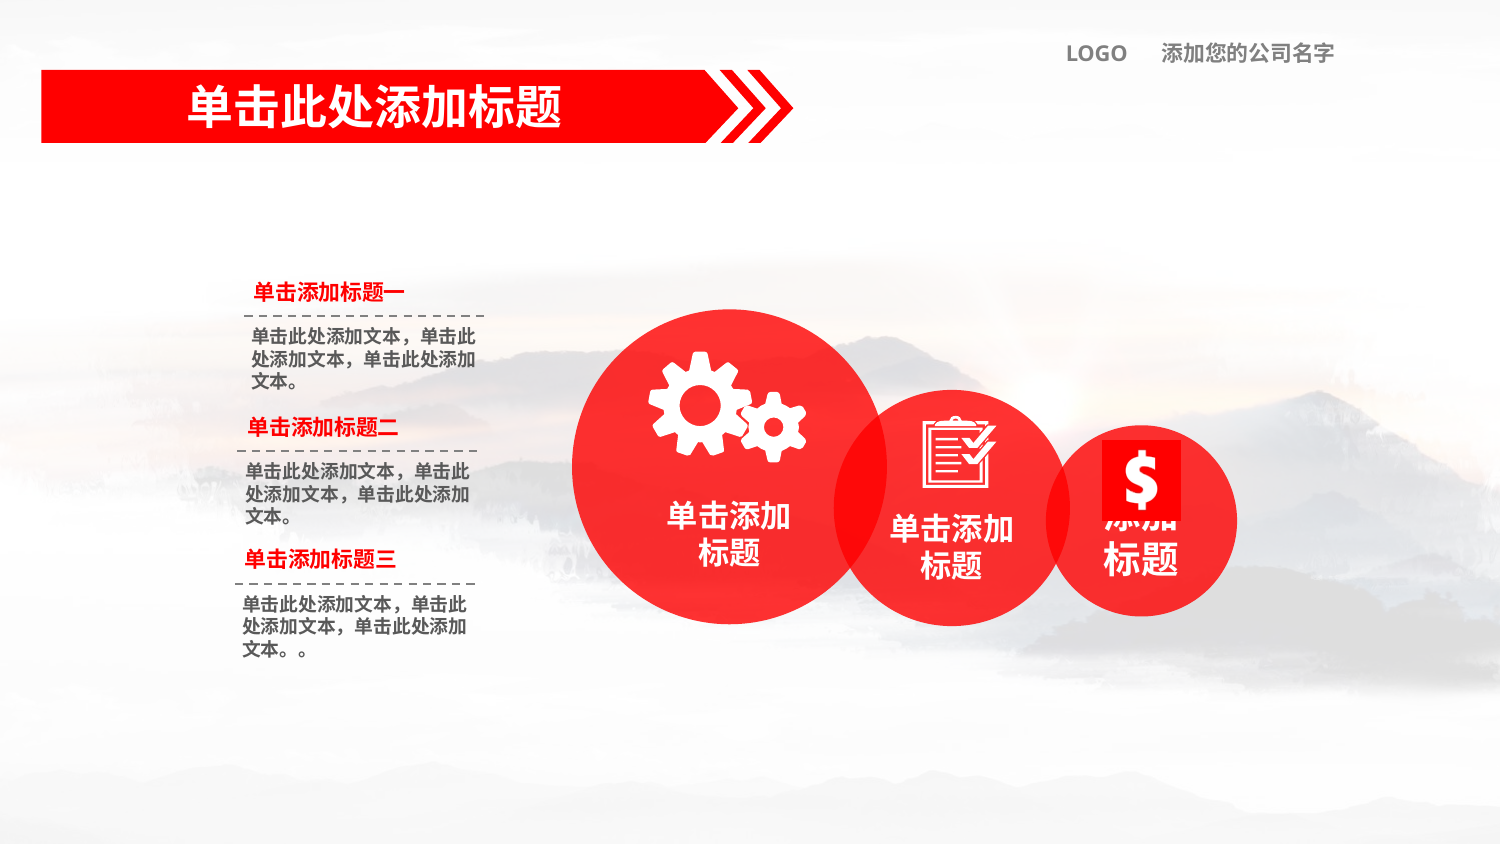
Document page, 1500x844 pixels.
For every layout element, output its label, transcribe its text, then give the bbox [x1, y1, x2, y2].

text_box 单击添加标题一 [238, 271, 421, 313]
text_box LOGO 添加您的公司名字 [1051, 32, 1431, 74]
text_box 单击添加标题三 [229, 538, 412, 580]
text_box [41, 69, 794, 144]
text_box 单击添加标题二 [233, 406, 415, 448]
text_box 单击此处添加文本，单击此处添加文本，单击此处添加文本。。 [227, 584, 492, 668]
text_box 单击此处添加文本，单击此处添加文本，单击此处添加文本。 [230, 452, 495, 535]
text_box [1076, 424, 1238, 617]
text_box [891, 389, 1071, 627]
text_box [571, 309, 888, 625]
text_box 单击此处添加文本，单击此处添加文本，单击此处添加文本。 [236, 317, 501, 400]
